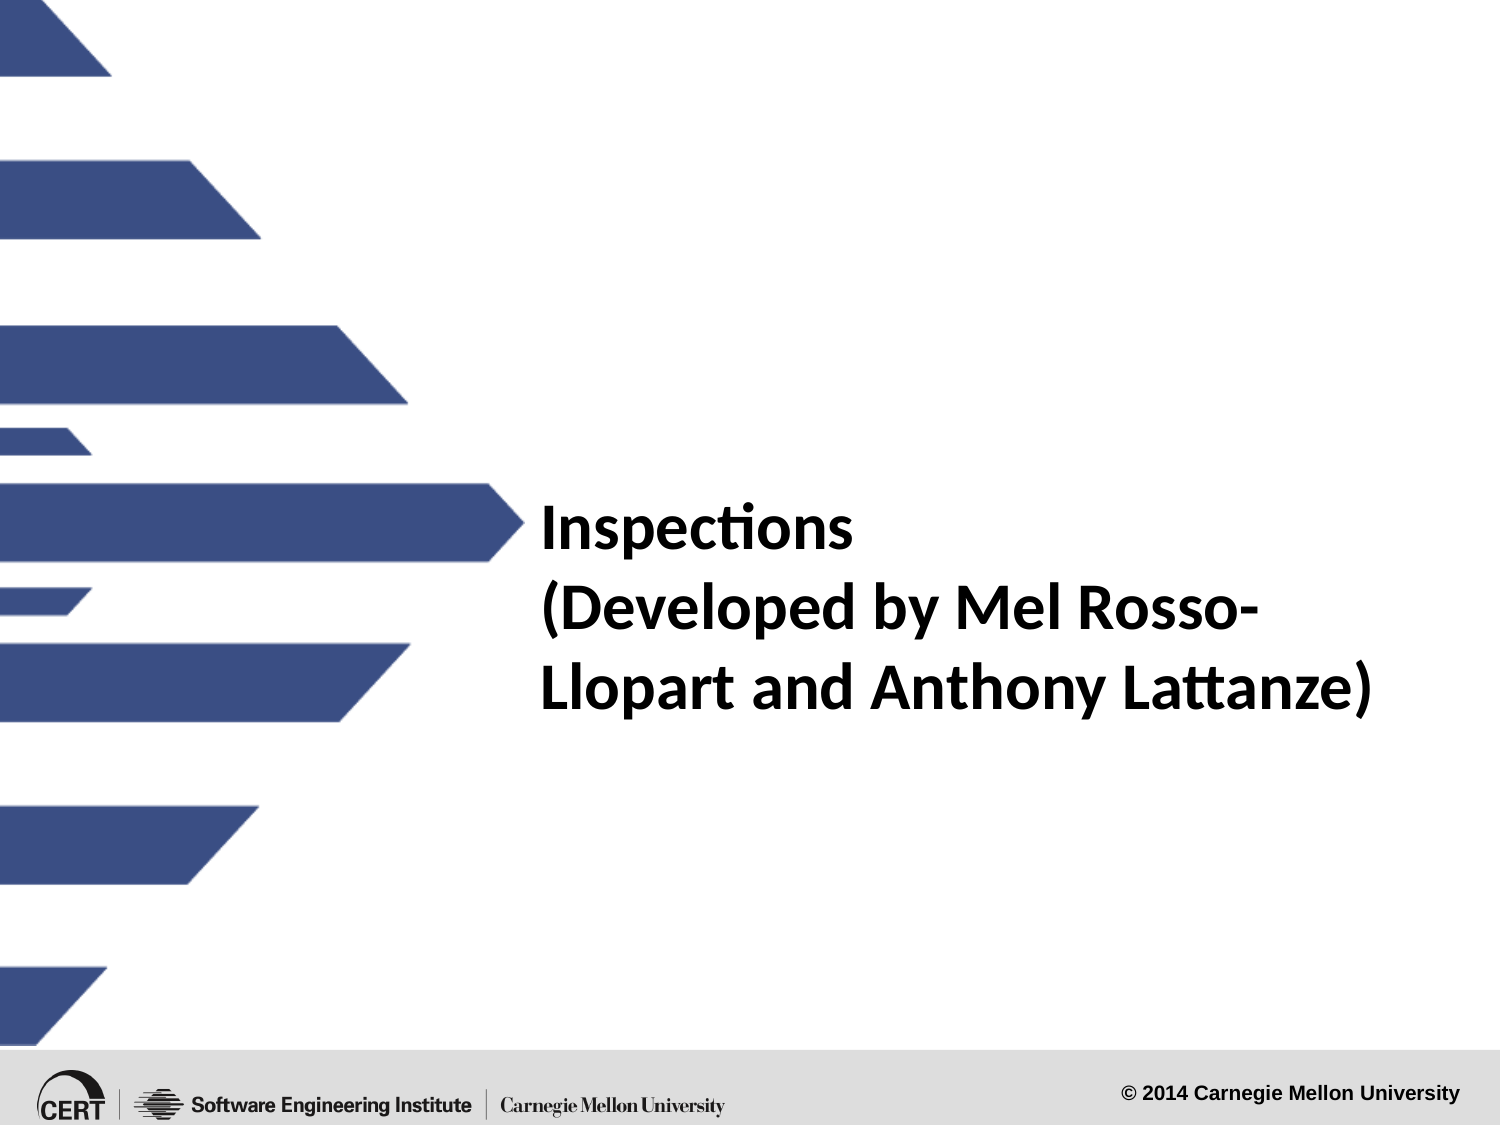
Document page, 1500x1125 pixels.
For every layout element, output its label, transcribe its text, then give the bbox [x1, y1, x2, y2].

picture [0, 0, 525, 1046]
title Inspections (Developed by Mel Rosso-Llopart and Anthony Lattanze) [524, 474, 1426, 688]
picture [37, 1069, 725, 1122]
